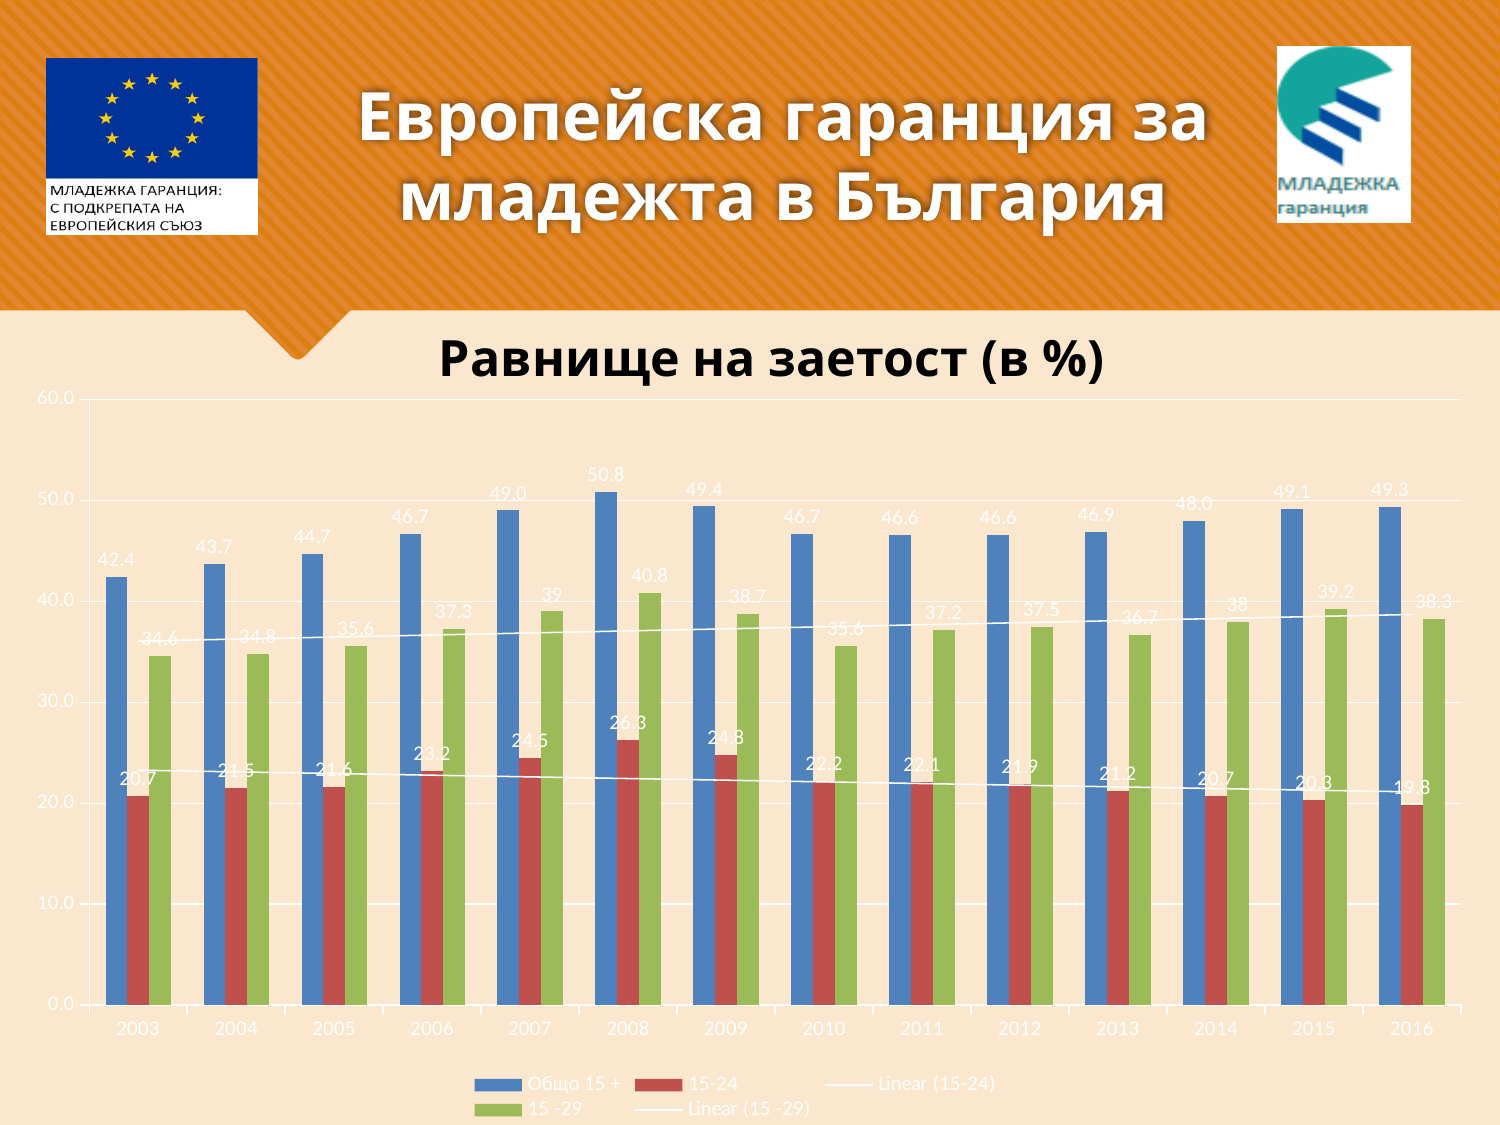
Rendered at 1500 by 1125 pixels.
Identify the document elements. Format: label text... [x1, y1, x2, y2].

picture [46, 58, 258, 235]
text_box Равнище на заетост (в %) [334, 310, 1209, 361]
chart [0, 361, 1500, 1125]
title Европейска гаранция за младежта в България [337, 113, 1247, 242]
picture [1277, 46, 1411, 223]
